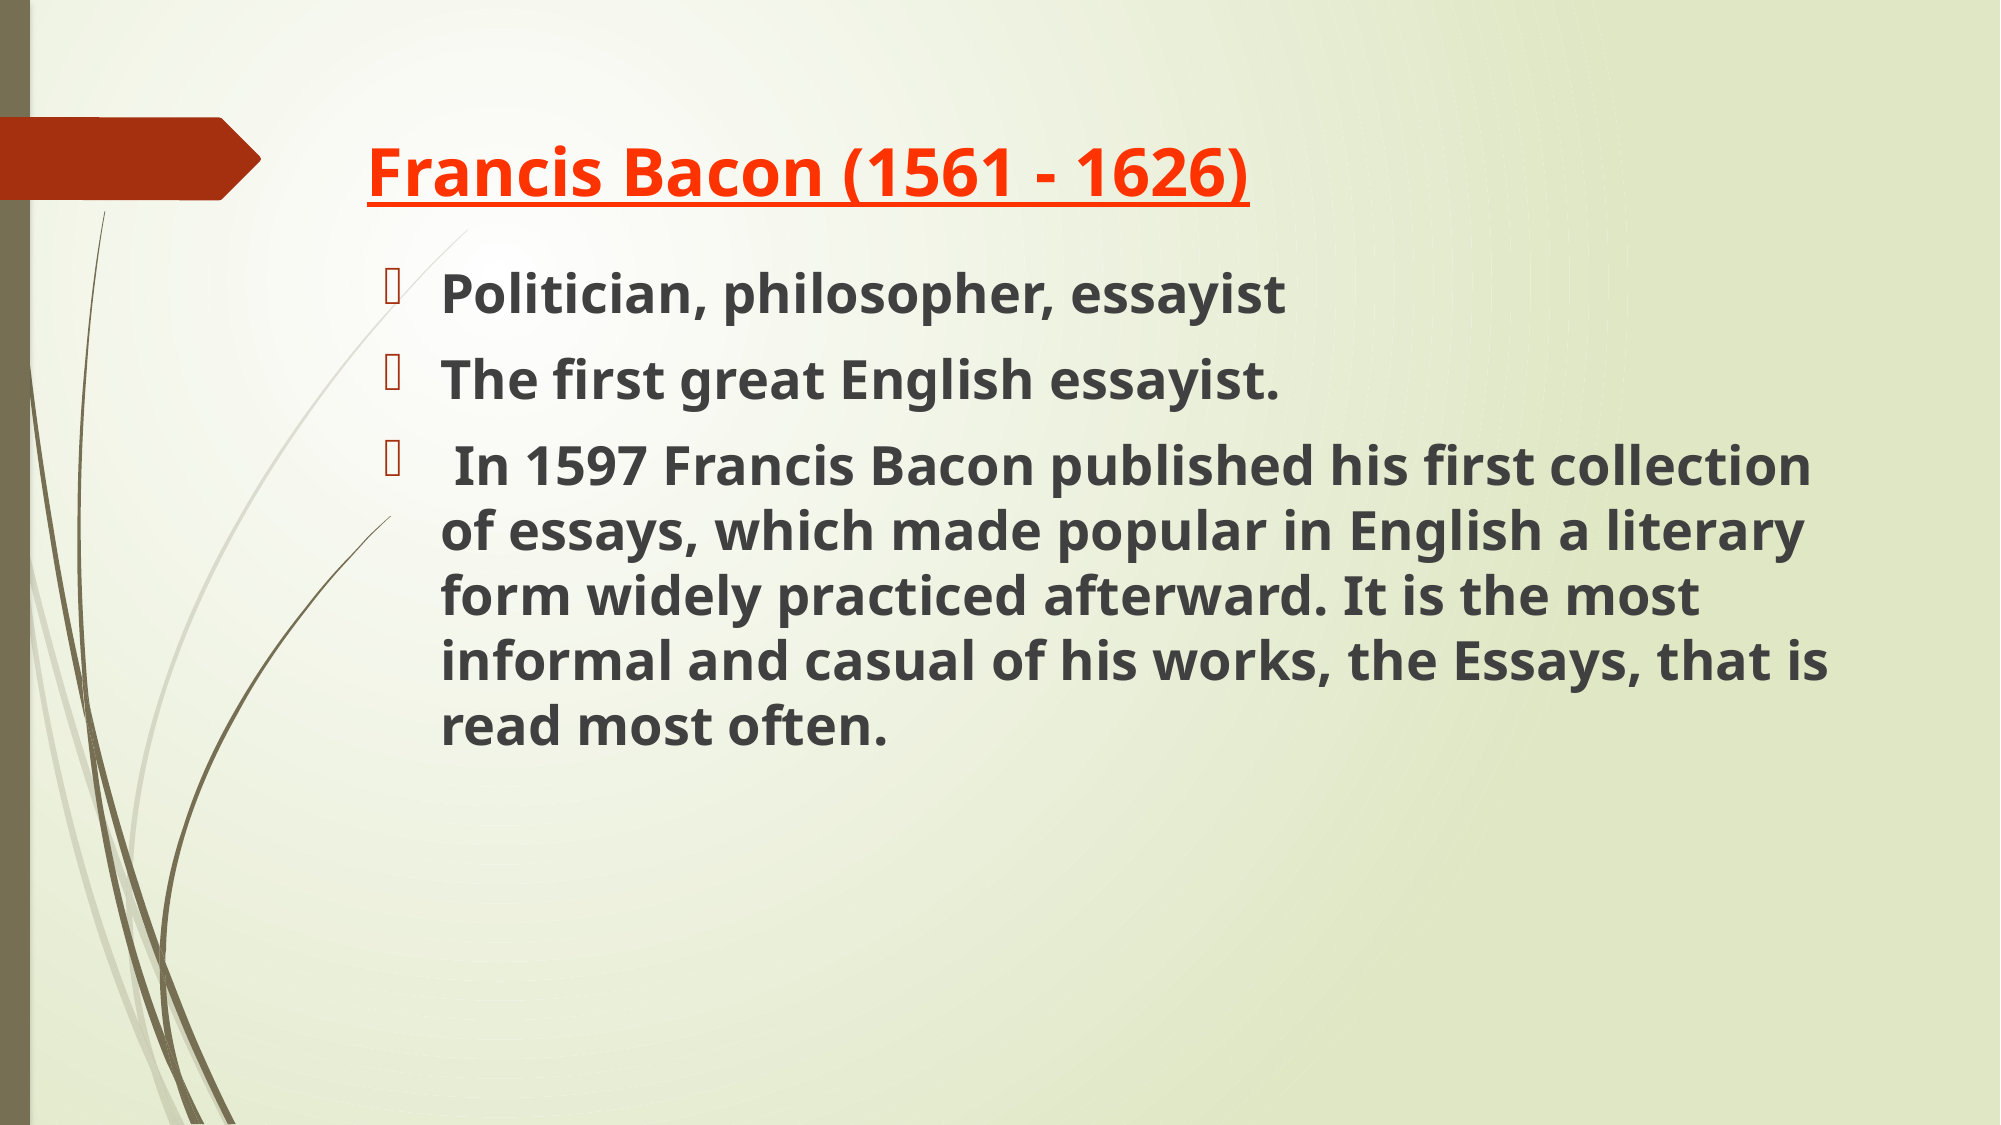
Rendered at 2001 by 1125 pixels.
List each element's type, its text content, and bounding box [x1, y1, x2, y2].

title Francis Bacon (1561 - 1626) [351, 122, 1814, 333]
list Politician, philosopher, essayist The first great English essayist. In 1597 Francis Bacon published his first collection of essays, which made popular in English a literary form widely practiced afterward. It is the most informal and casual of his works, the Essays, that is read most often. [368, 251, 1892, 980]
